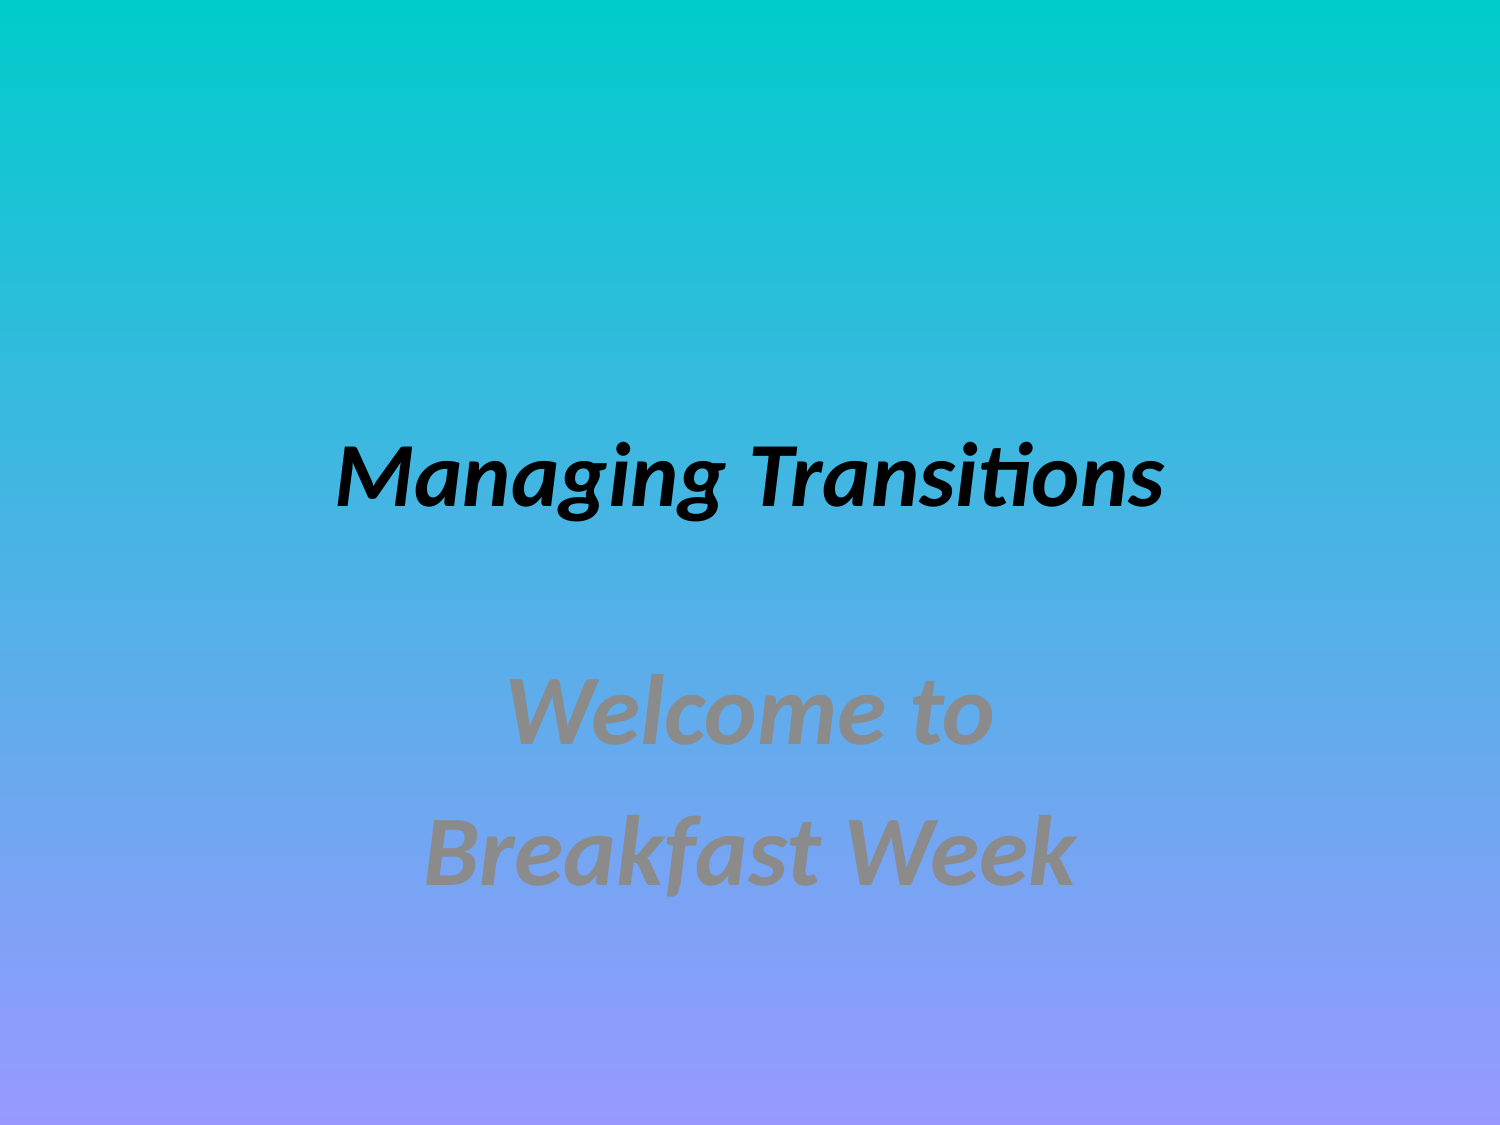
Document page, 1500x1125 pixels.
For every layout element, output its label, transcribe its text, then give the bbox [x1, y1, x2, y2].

title Managing Transitions [112, 349, 1388, 591]
subtitle Welcome to Breakfast Week [225, 637, 1275, 925]
